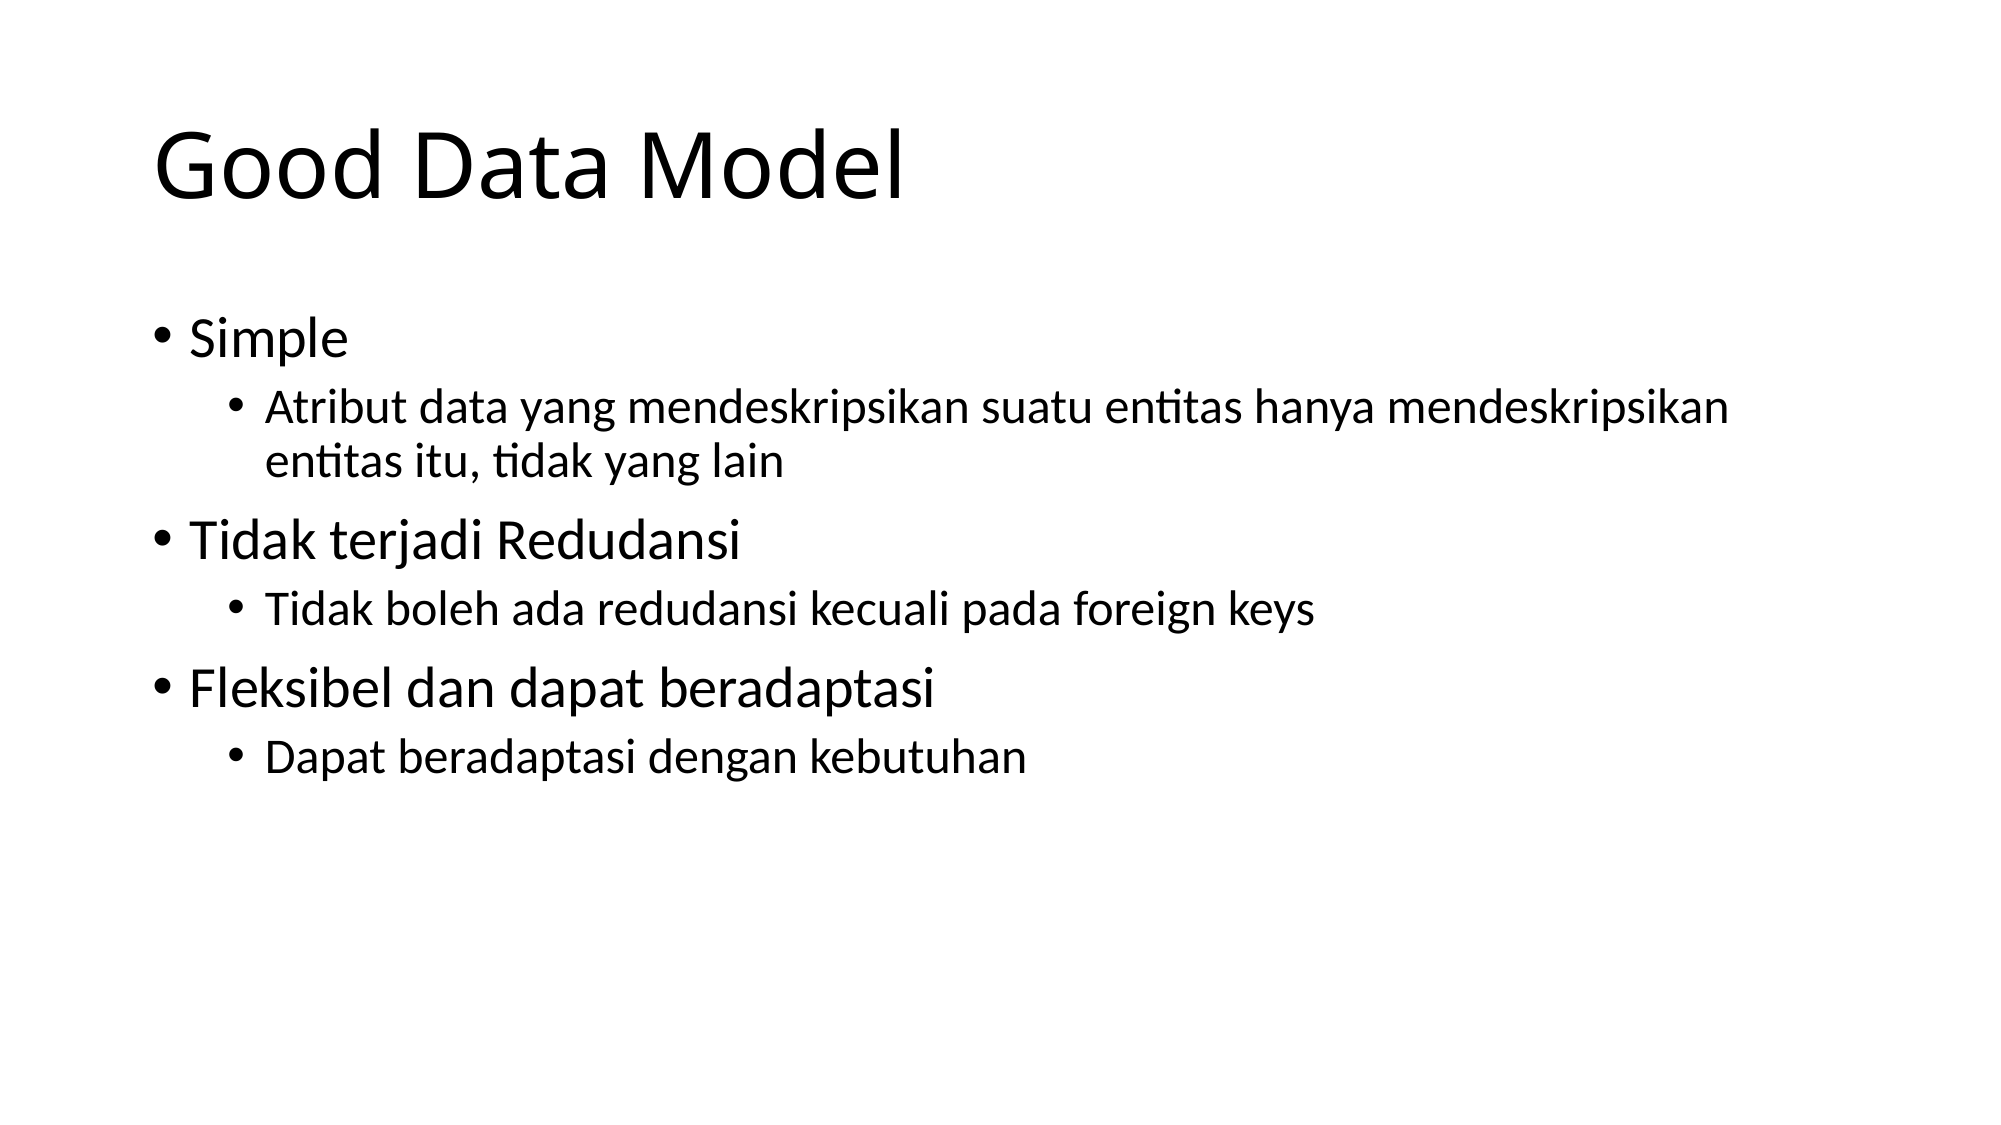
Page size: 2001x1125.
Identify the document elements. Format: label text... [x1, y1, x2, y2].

title Good Data Model [137, 59, 1863, 278]
list Simple Atribut data yang mendeskripsikan suatu entitas hanya mendeskripsikan entitas itu, tidak yang lain Tidak terjadi Redudansi Tidak boleh ada redudansi kecuali pada foreign keys Fleksibel dan dapat beradaptasi Dapat beradaptasi dengan kebutuhan [137, 299, 1863, 1014]
